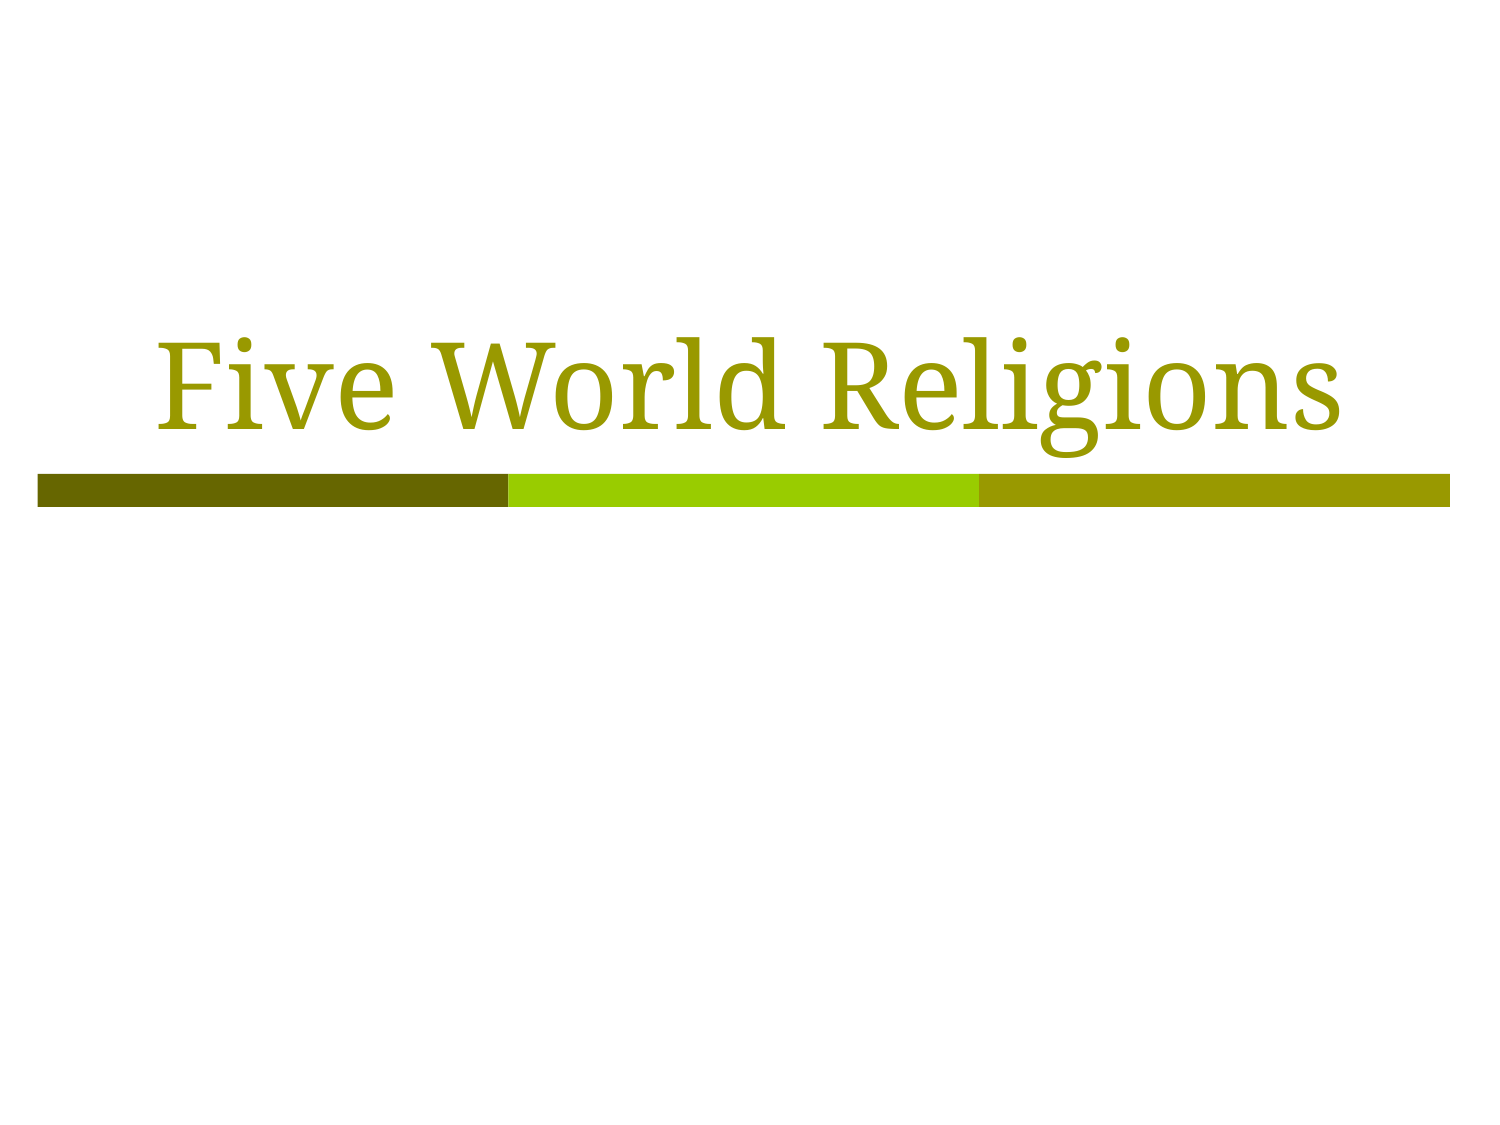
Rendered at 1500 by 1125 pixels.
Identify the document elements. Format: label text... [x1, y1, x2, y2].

title Five World Religions [112, 112, 1388, 462]
